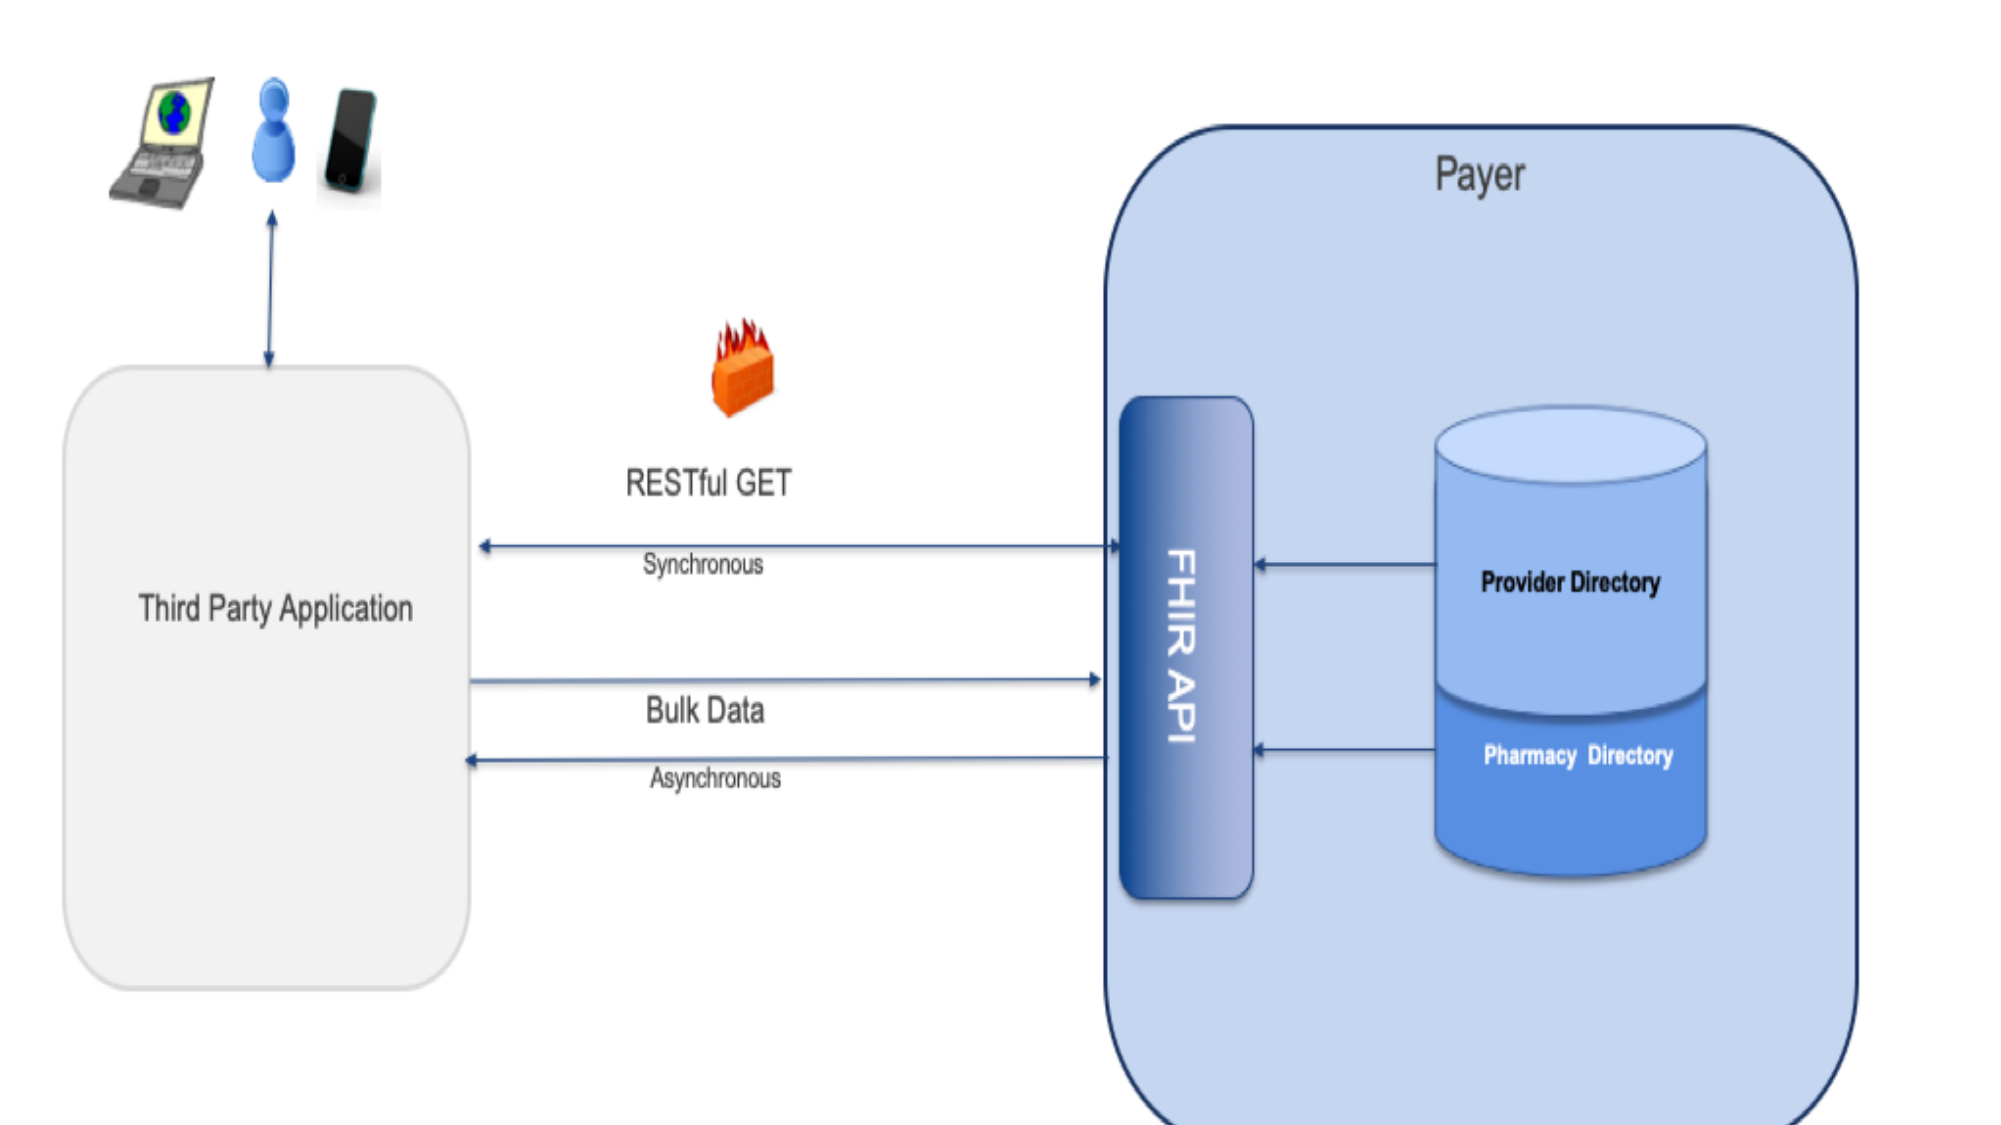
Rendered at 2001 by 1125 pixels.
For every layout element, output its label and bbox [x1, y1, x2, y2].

list [0, 0, 1879, 1125]
